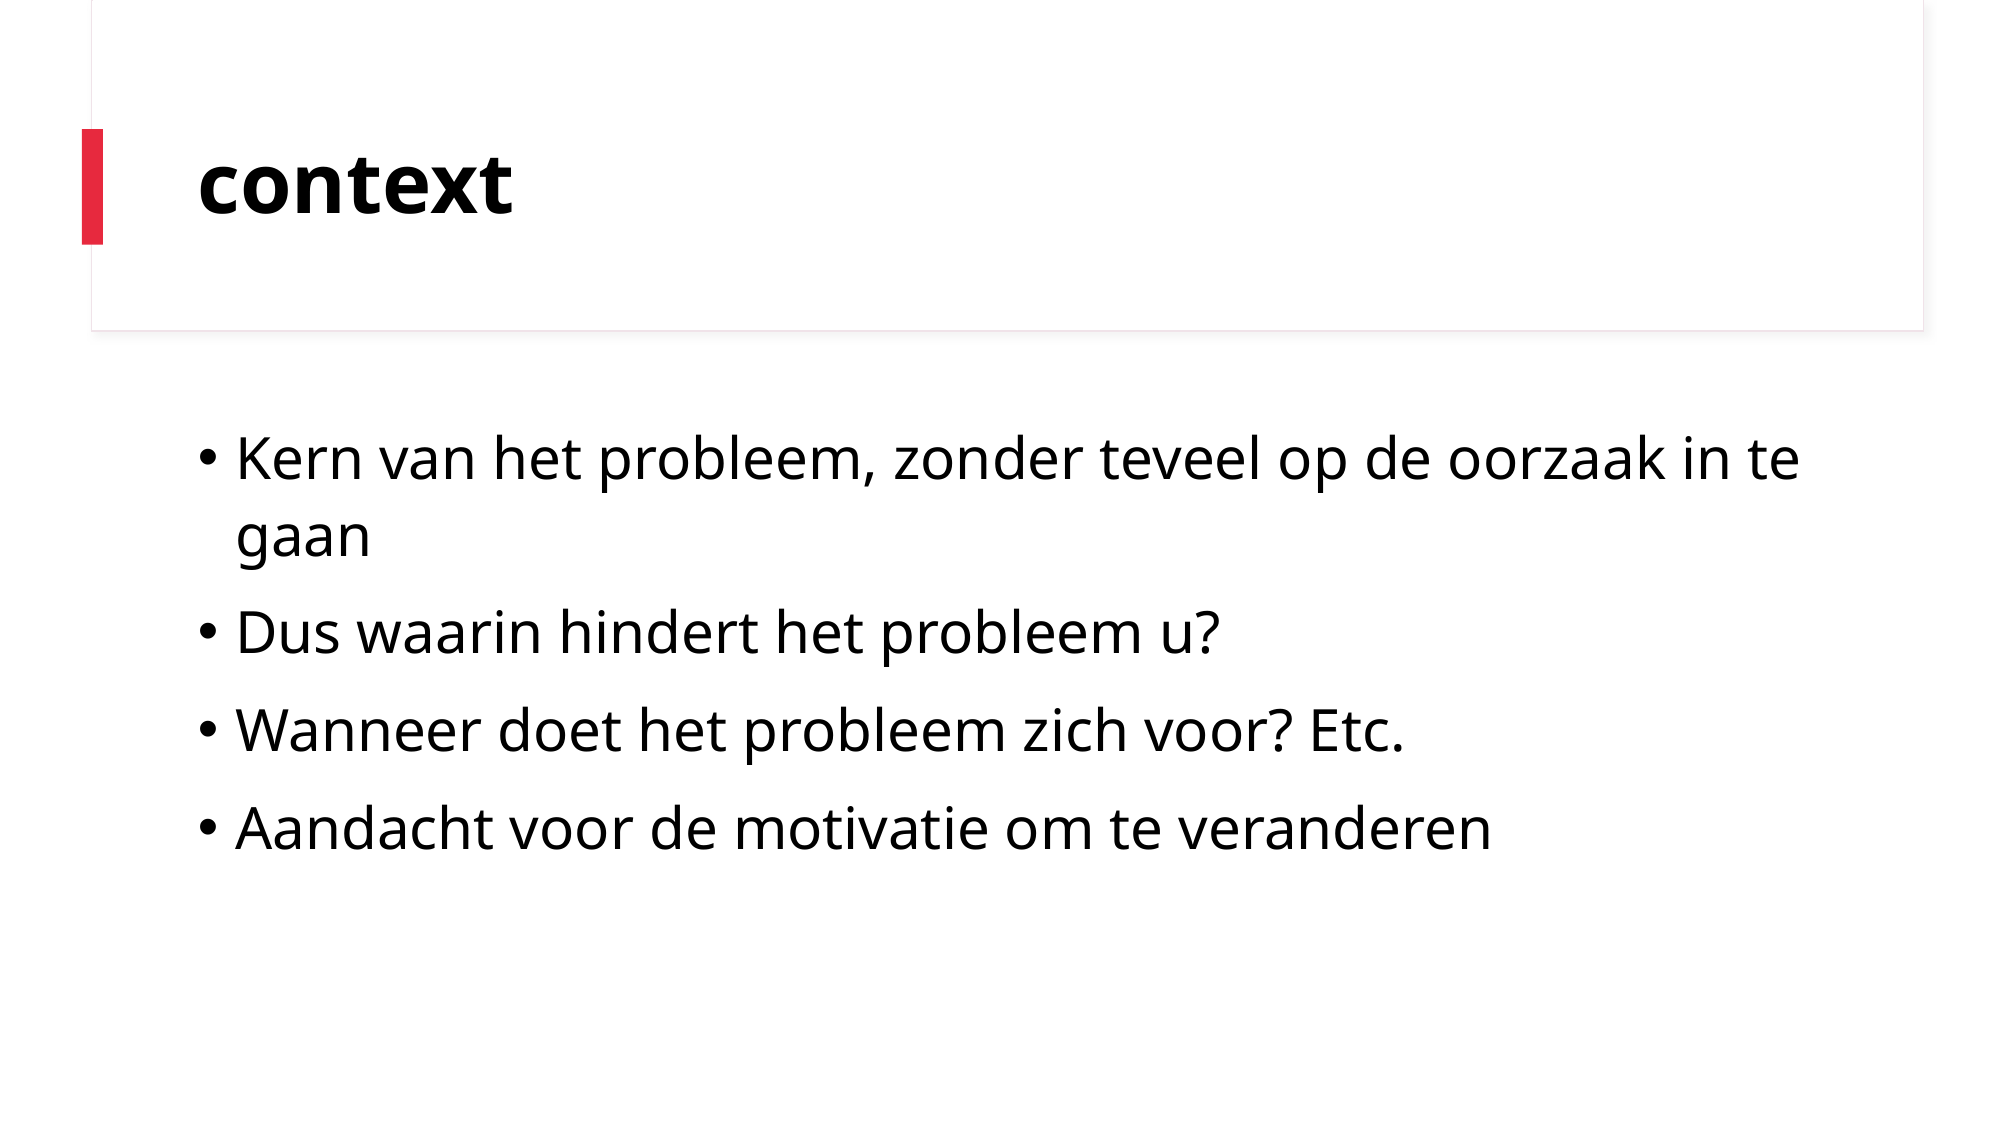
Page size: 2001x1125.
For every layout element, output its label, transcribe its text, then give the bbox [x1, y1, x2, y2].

list Kern van het probleem, zonder teveel op de oorzaak in te gaan Dus waarin hindert het probleem u? Wanneer doet het probleem zich voor? Etc. Aandacht voor de motivatie om te veranderen [183, 406, 1851, 1013]
title context [183, 90, 1851, 284]
